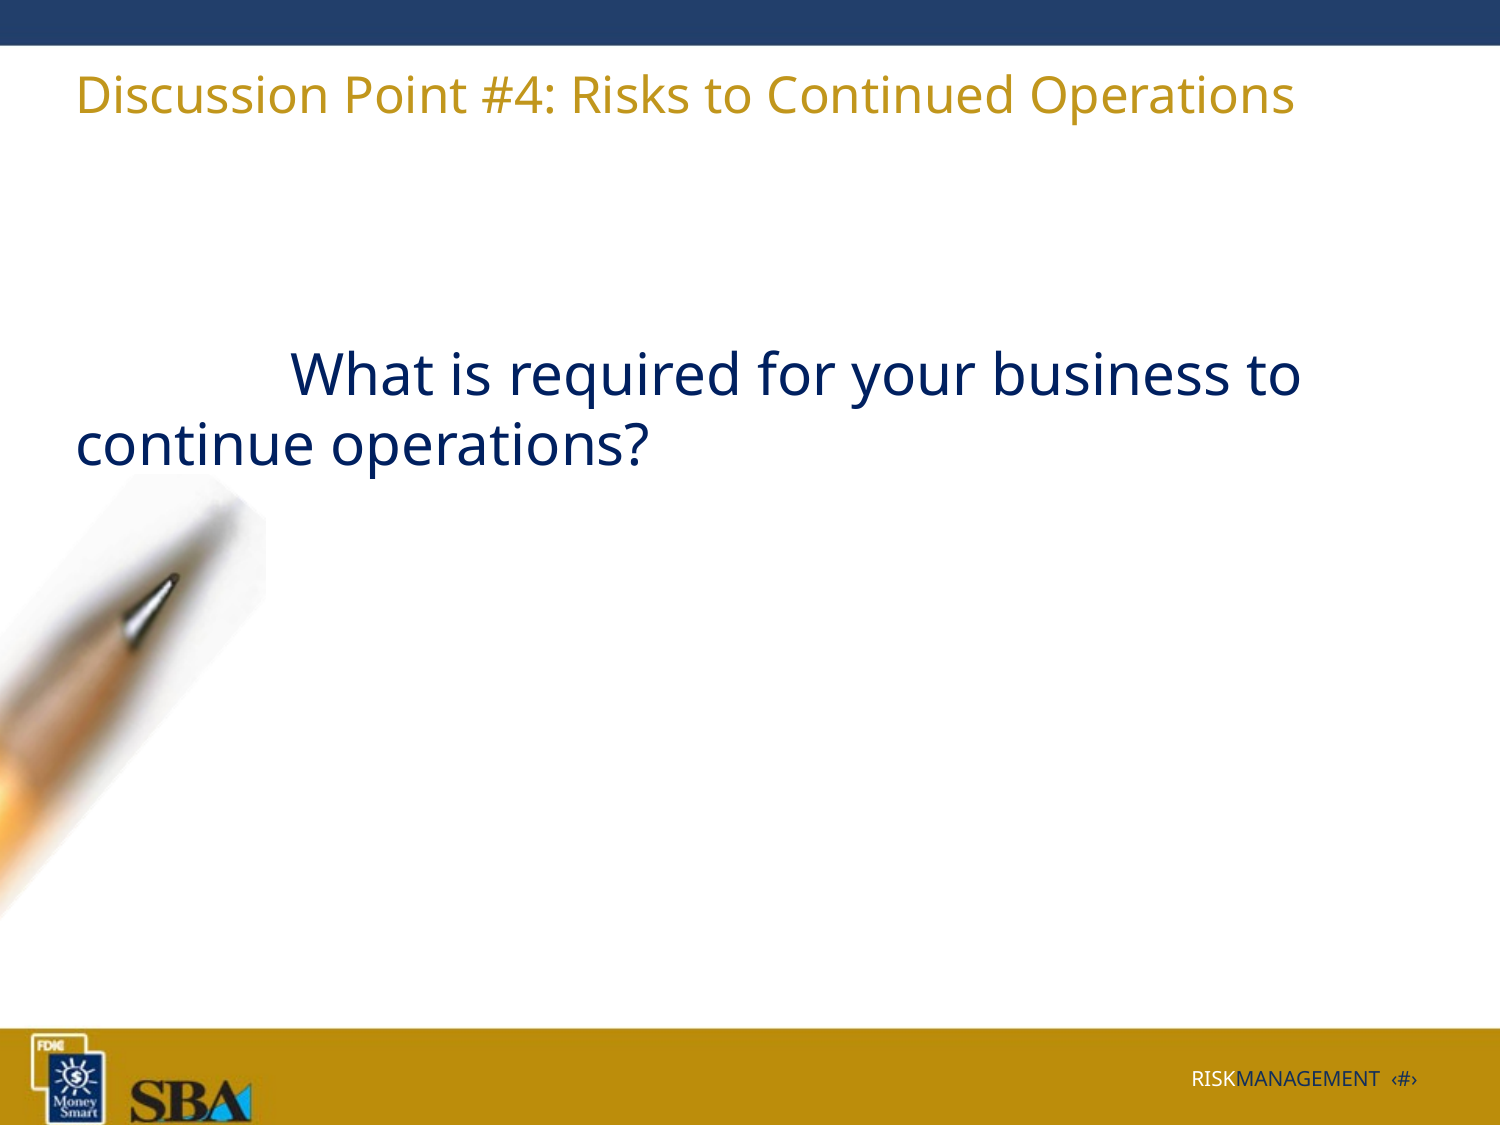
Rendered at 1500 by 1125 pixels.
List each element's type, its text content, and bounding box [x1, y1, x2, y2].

picture [0, 0, 1500, 1125]
list What is required for your business to continue operations? [74, 249, 1426, 951]
title Discussion Point #4: Risks to Continued Operations [74, 61, 1426, 163]
